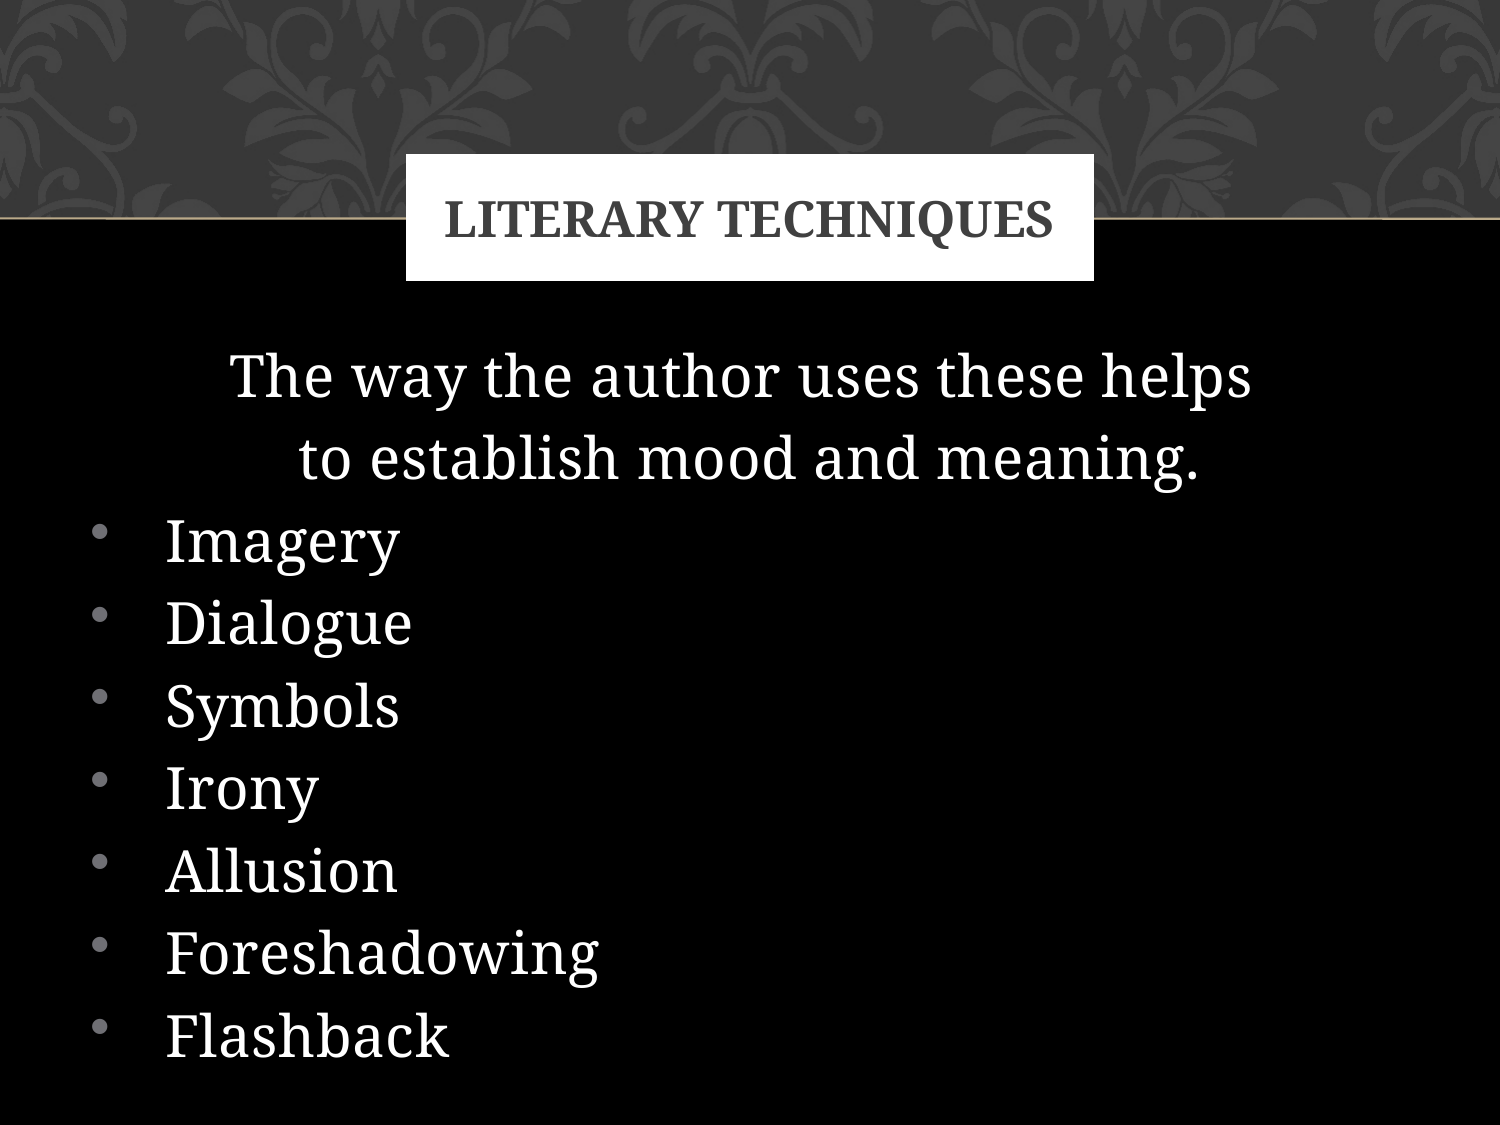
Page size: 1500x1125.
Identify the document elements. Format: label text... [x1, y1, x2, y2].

list The way the author uses these helps to establish mood and meaning. Imagery Dialogue Symbols Irony Allusion Foreshadowing Flashback [75, 331, 1425, 1000]
title Literary Techniques [406, 154, 1094, 281]
